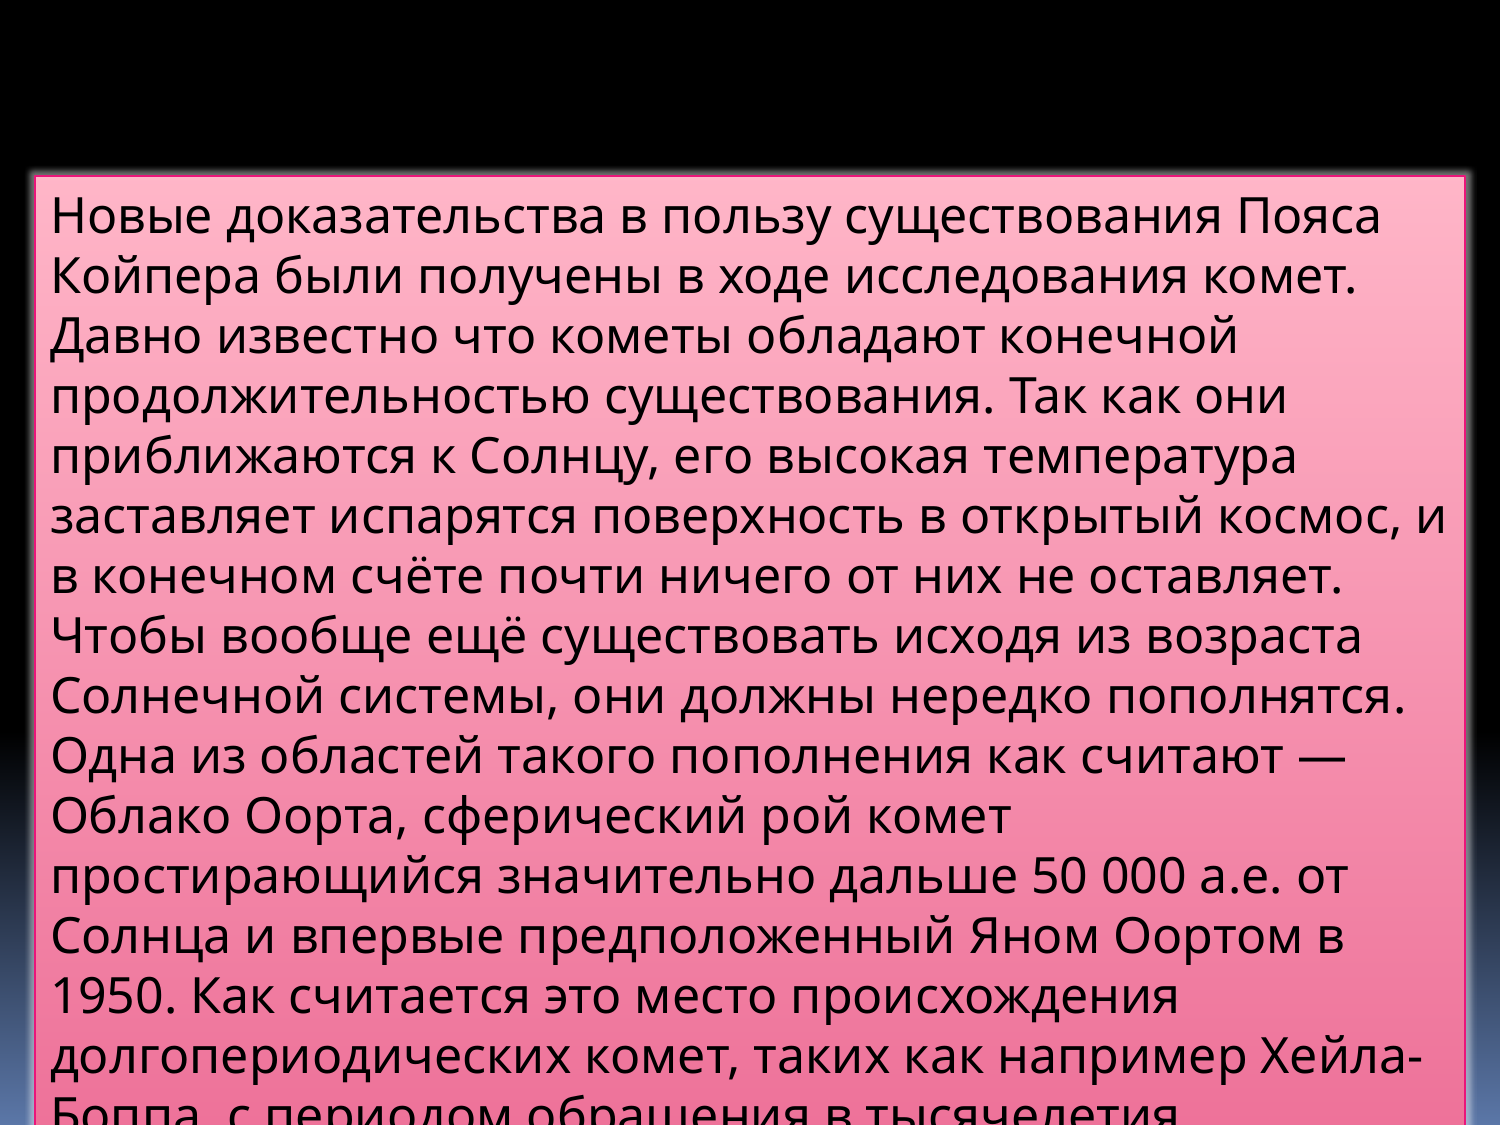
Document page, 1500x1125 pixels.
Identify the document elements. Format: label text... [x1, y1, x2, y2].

text_box Новые доказательства в пользу существования Пояса Койпера были получены в ходе исследования комет. Давно известно что кометы обладают конечной продолжительностью существования. Так как они приближаются к Солнцу, его высокая температура заставляет испарятся поверхность в открытый космос, и в конечном счёте почти ничего от них не оставляет. Чтобы вообще ещё существовать исходя из возраста Солнечной системы, они должны нередко пополнятся. Одна из областей такого пополнения как считают — Облако Оорта, сферический рой комет простирающийся значительно дальше 50 000 а.е. от Солнца и впервые предположенный Яном Оортом в 1950. Как считается это место происхождения долгопериодических комет, таких как например Хейла-Боппа, с периодом обращения в тысячелетия. [34, 175, 1466, 1125]
